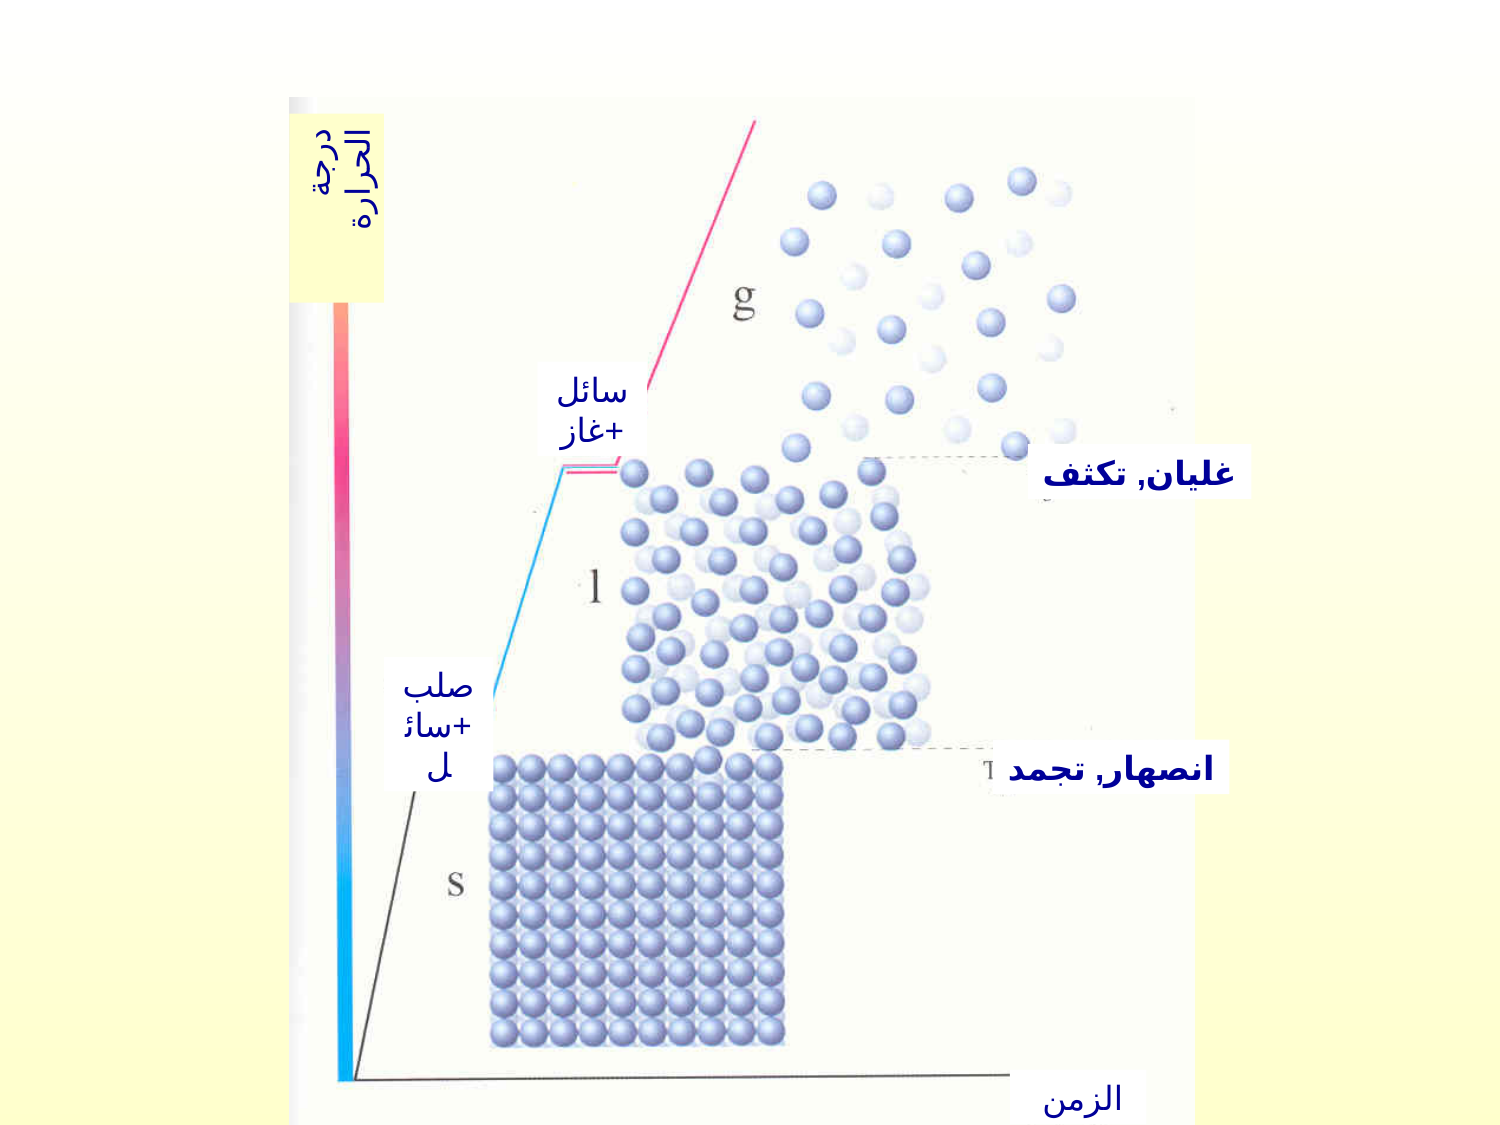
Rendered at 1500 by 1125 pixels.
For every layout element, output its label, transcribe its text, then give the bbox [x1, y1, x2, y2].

text_box انصهار, تجمد [1200, 739, 1230, 795]
text_box غليان, تكثف [1200, 444, 1252, 499]
picture [289, 97, 1196, 1125]
